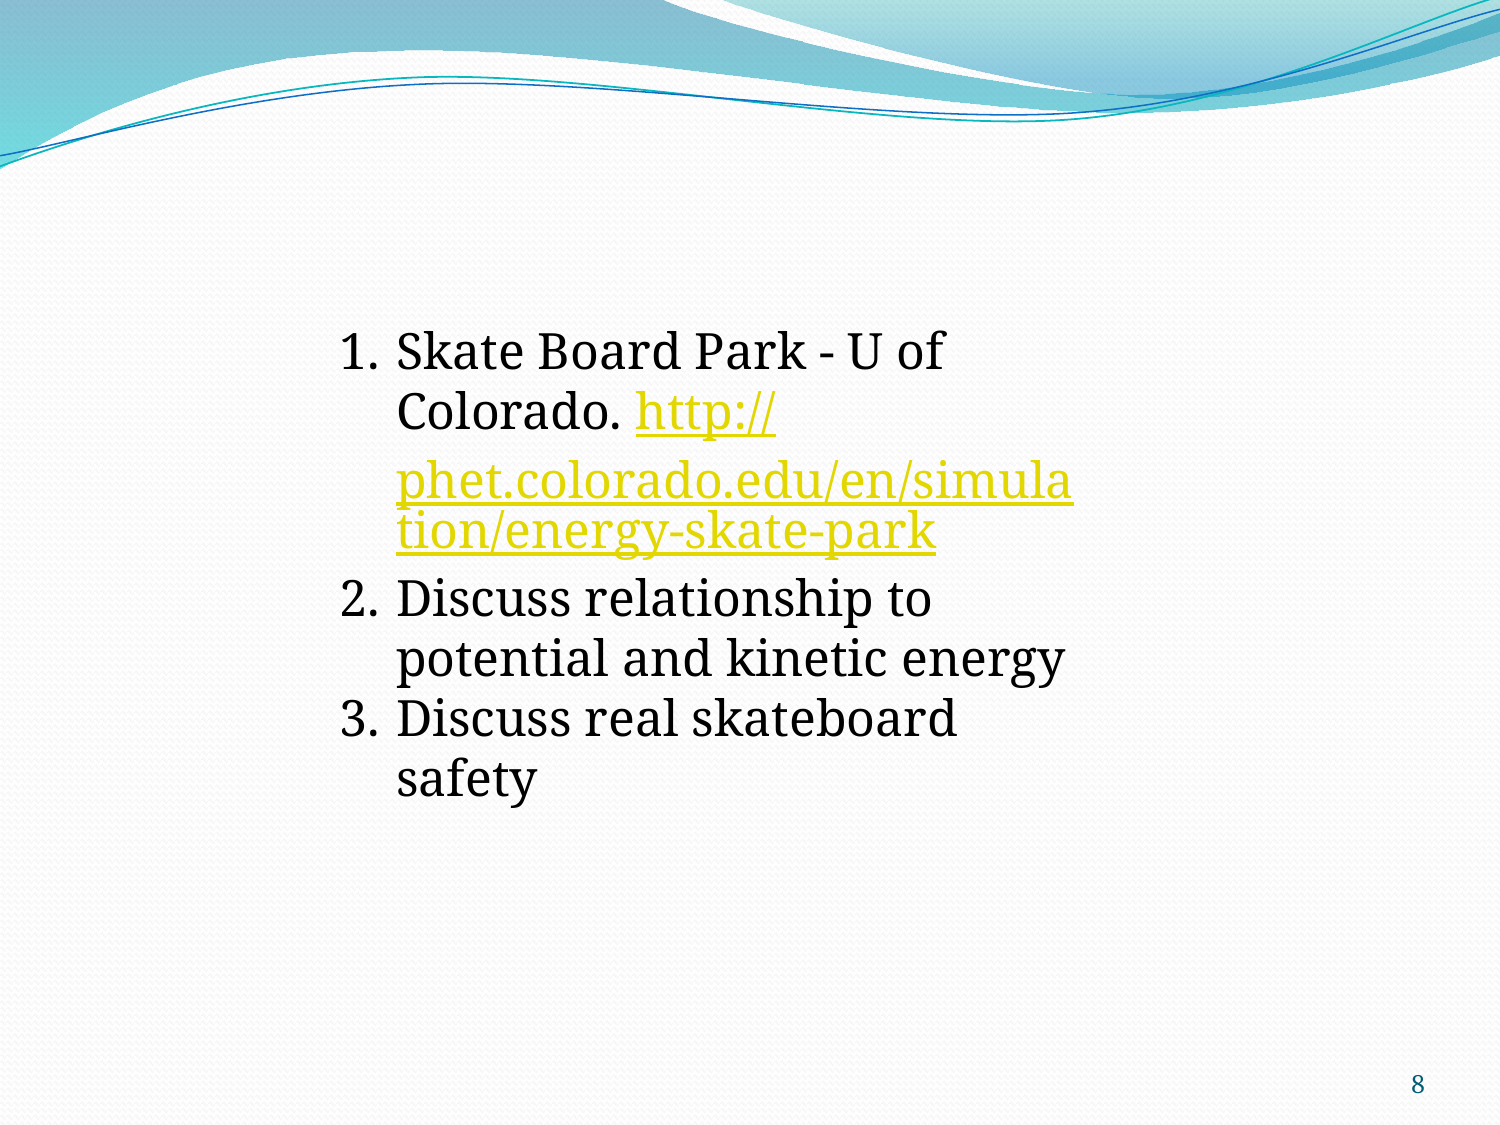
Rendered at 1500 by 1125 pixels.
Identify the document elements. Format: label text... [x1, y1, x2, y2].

slide_number 8 [1299, 1042, 1425, 1103]
text_box Skate Board Park - U of Colorado. http://phet.colorado.edu/en/simulation/energy-skate-park Discuss relationship to potential and kinetic energy Discuss real skateboard safety [324, 312, 1100, 764]
